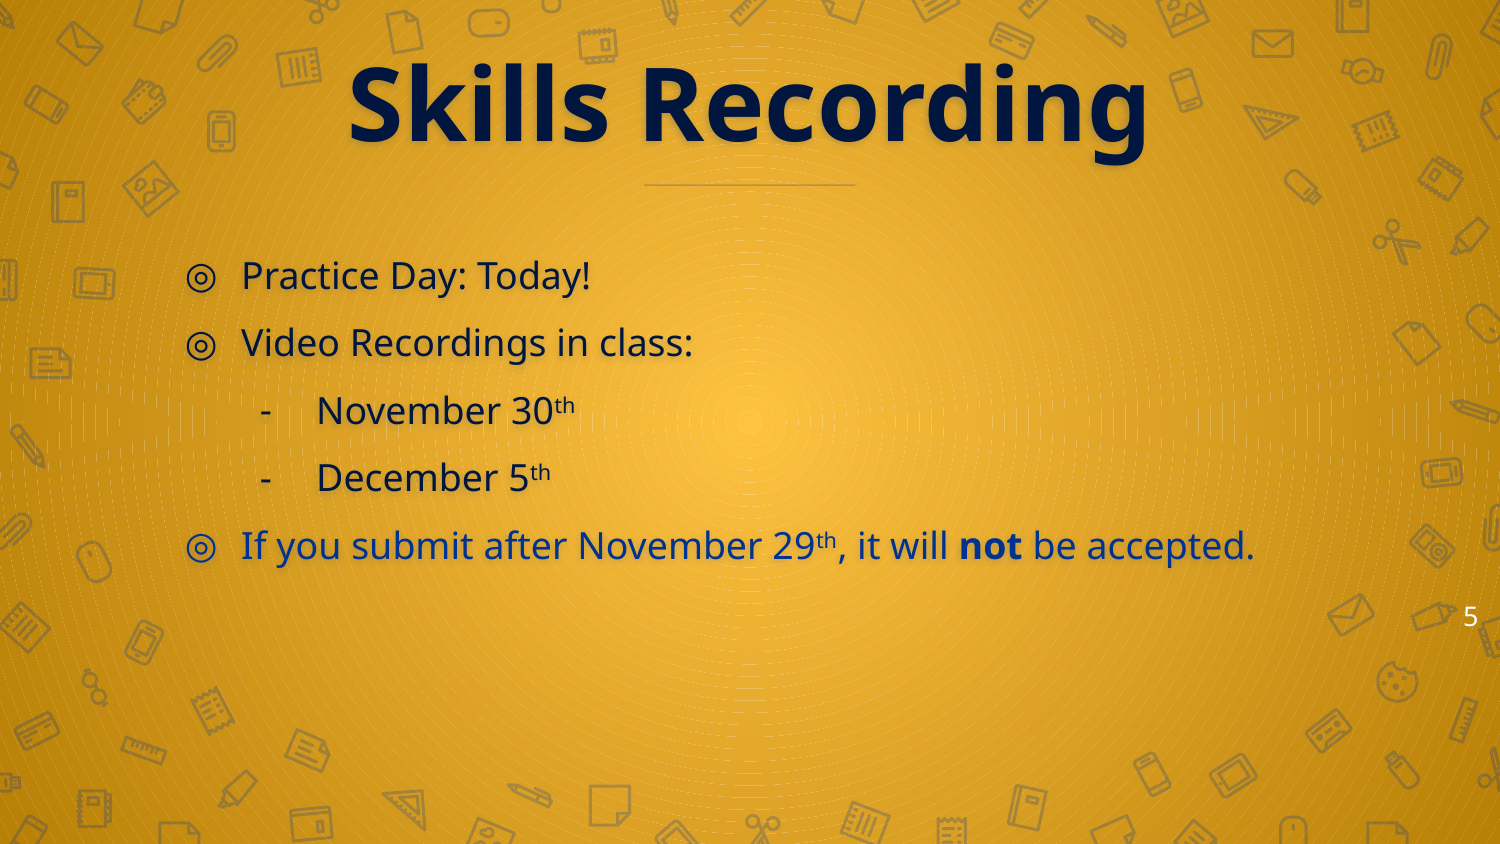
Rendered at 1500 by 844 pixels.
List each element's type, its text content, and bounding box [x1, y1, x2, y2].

title Skills Recording [170, 71, 1330, 177]
slide_number 5 [1403, 584, 1494, 633]
list Practice Day: Today! Video Recordings in class: November 30th December 5th If you submit after November 29th, it will not be accepted. [151, 214, 1417, 672]
